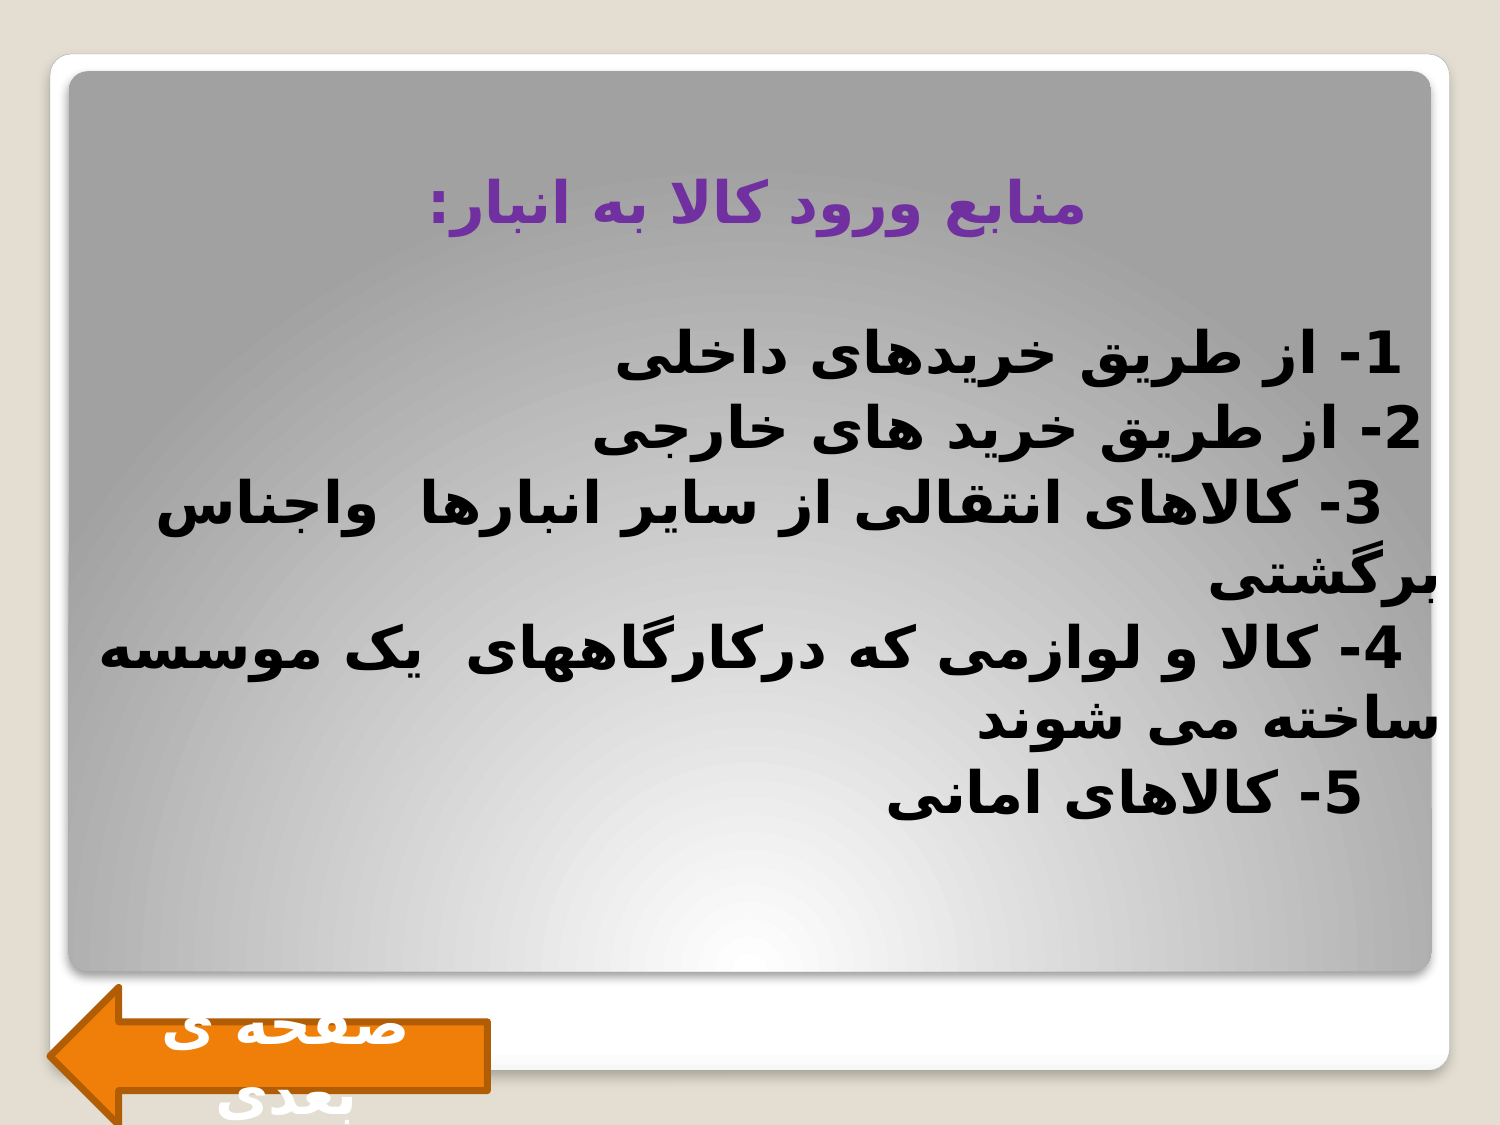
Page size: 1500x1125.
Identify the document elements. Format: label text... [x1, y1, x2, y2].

text_box صفحه ی بعدی [46, 984, 491, 1125]
list منابع ورود کالا به انبار: 1- از طریق خریدهای داخلی 2- از طریق خرید های خارجی 3- کالاهای انتقالی از سایر انبارها واجناس برگشتی 4- کالا و لوازمی که درکارگاههای یک موسسه ساخته می شوند 5- کالاهای امانی [0, 0, 1500, 1125]
